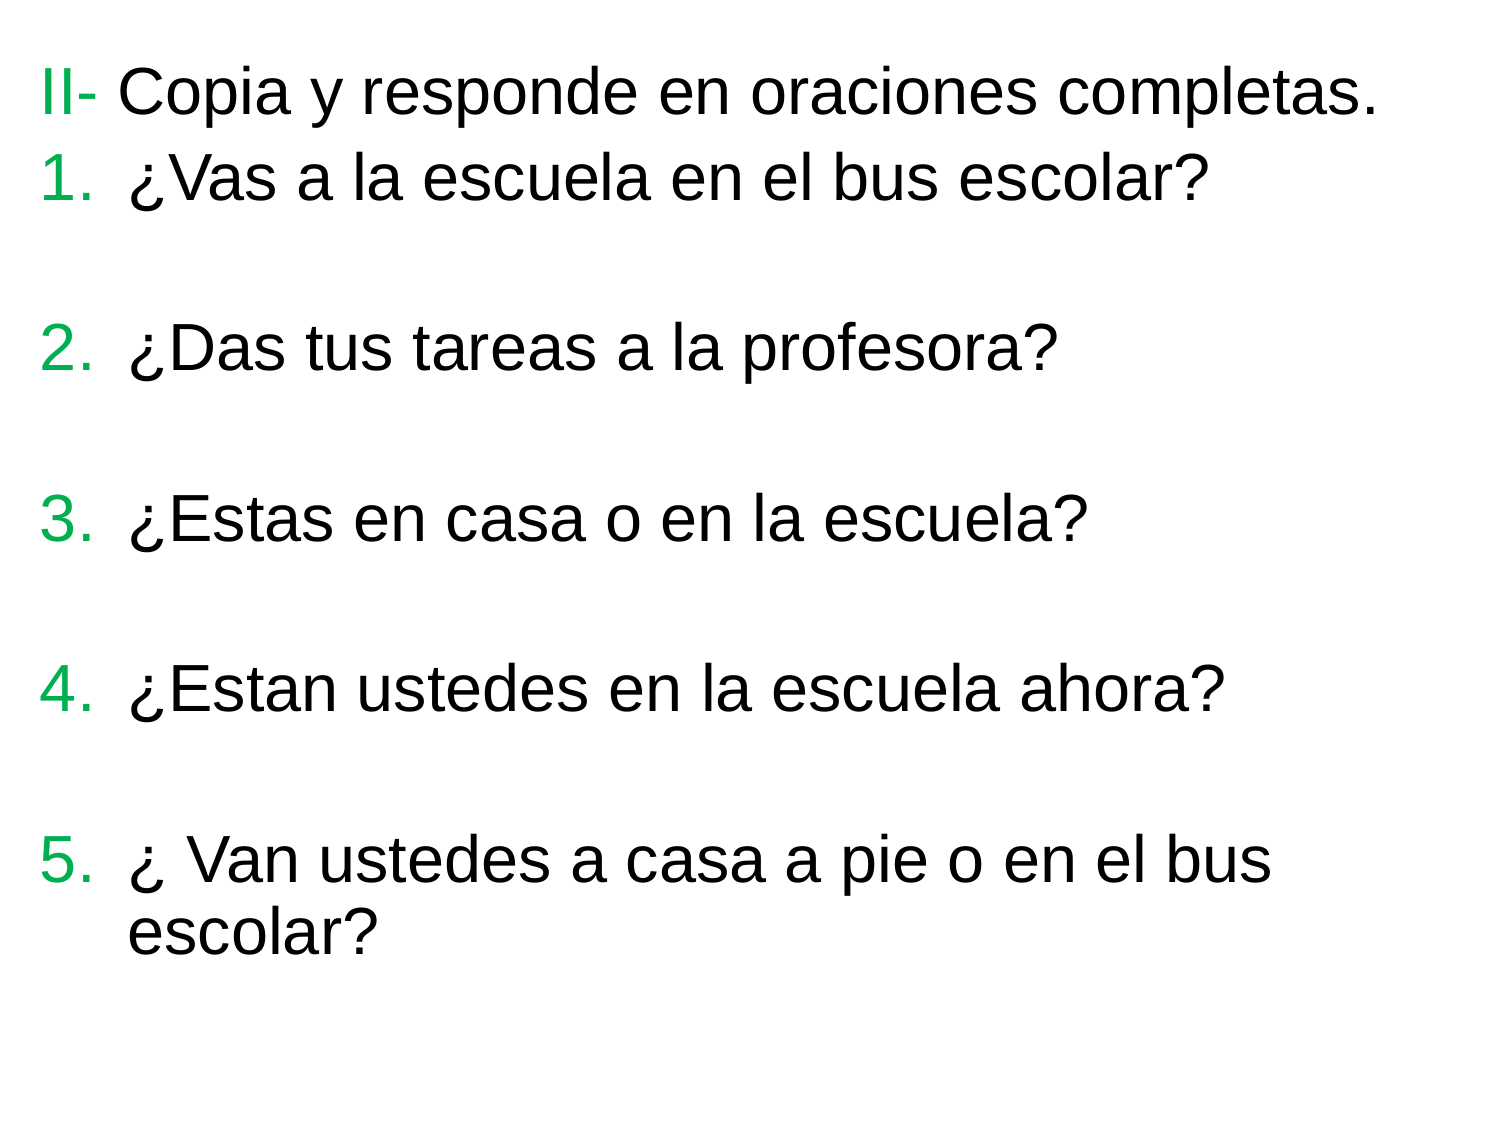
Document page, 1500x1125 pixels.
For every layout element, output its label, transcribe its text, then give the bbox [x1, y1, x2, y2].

list II- Copia y responde en oraciones completas. ¿Vas a la escuela en el bus escolar? ¿Das tus tareas a la profesora? ¿Estas en casa o en la escuela? ¿Estan ustedes en la escuela ahora? ¿ Van ustedes a casa a pie o en el bus escolar? [24, 50, 1500, 1025]
